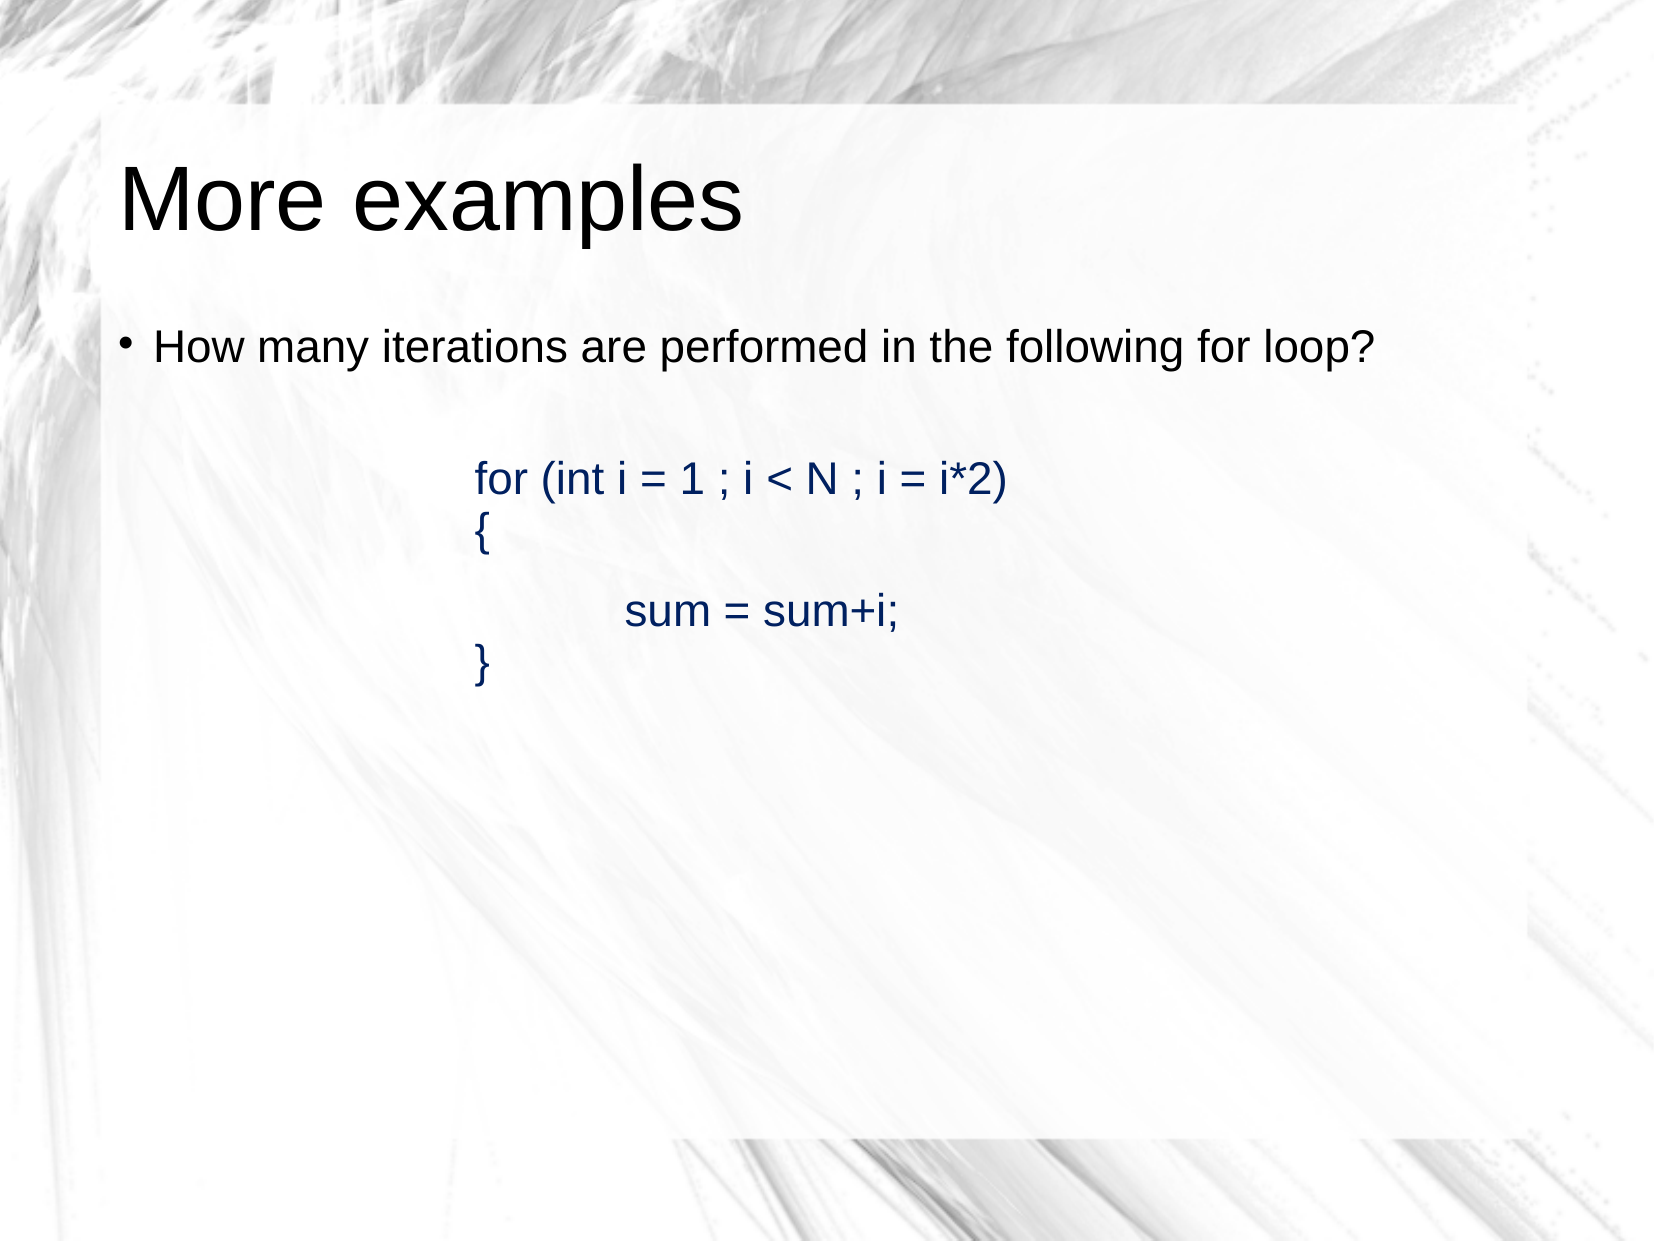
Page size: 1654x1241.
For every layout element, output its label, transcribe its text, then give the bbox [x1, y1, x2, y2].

list How many iterations are performed in the following for loop? for (int i = 1 ; i < N ; i = i*2) { sum = sum+i; } [118, 319, 1571, 1109]
picture [0, 0, 1654, 1241]
title More examples [118, 112, 1506, 281]
